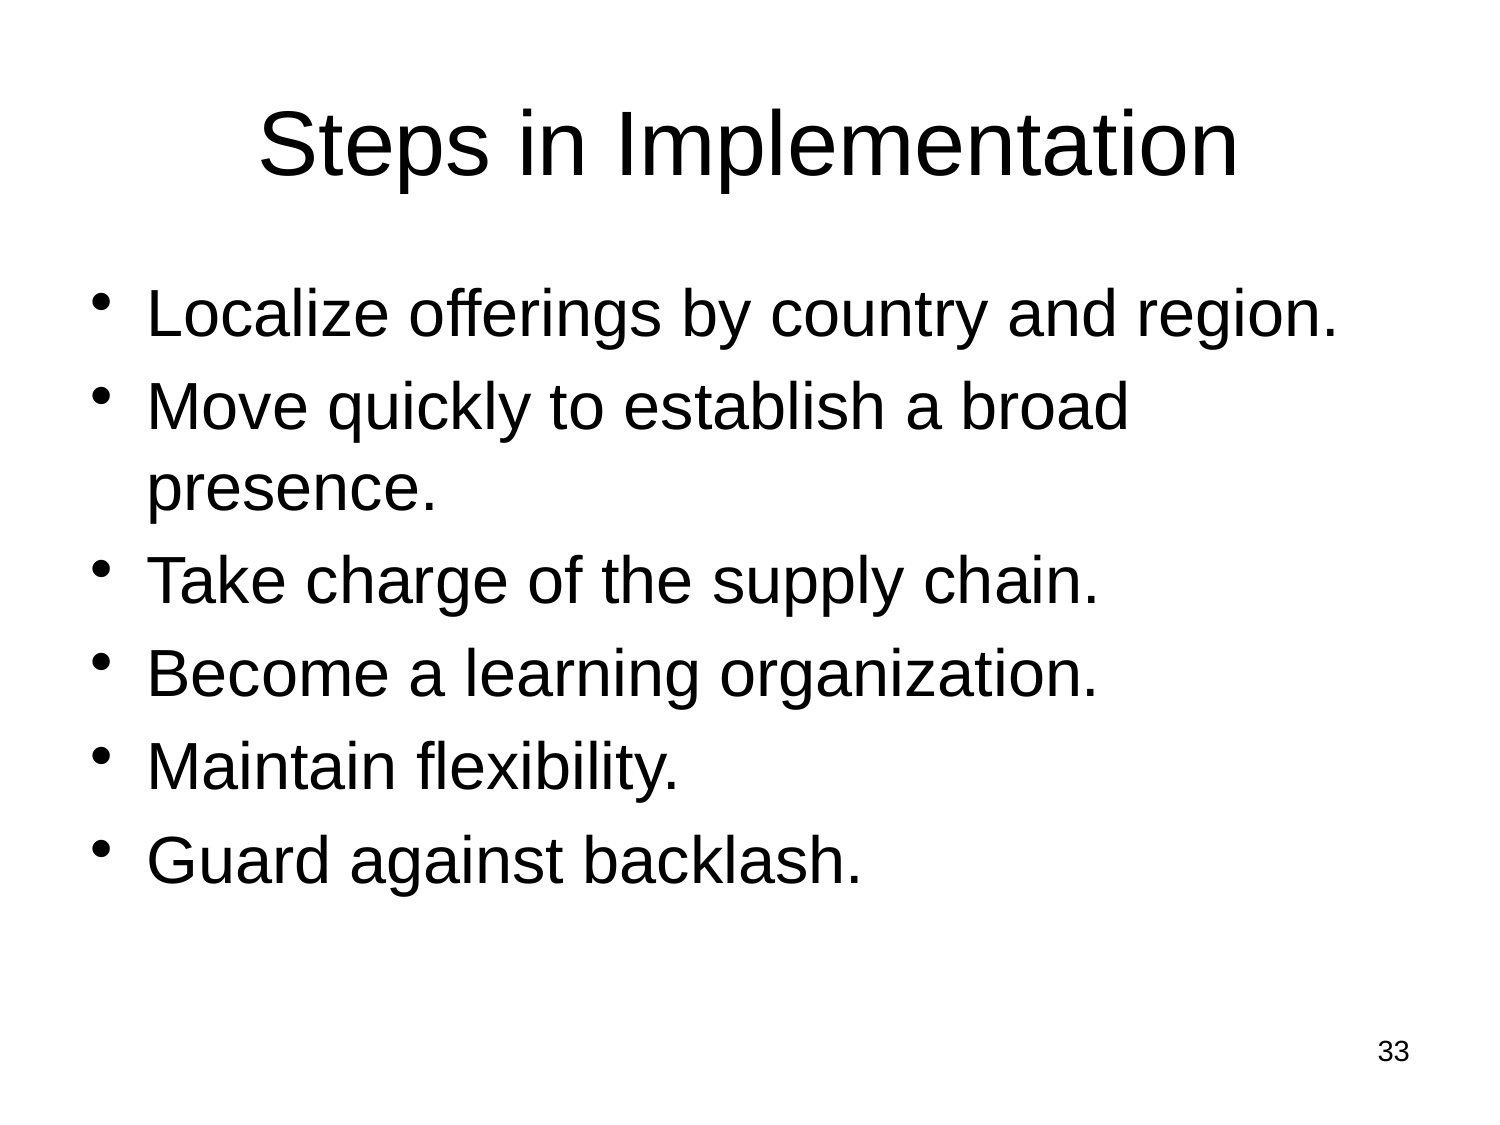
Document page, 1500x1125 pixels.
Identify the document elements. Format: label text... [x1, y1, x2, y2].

slide_number 33 [1074, 1024, 1426, 1103]
list Localize offerings by country and region. Move quickly to establish a broad presence. Take charge of the supply chain. Become a learning organization. Maintain flexibility. Guard against backlash. [74, 262, 1426, 1006]
title Steps in Implementation [74, 44, 1426, 233]
